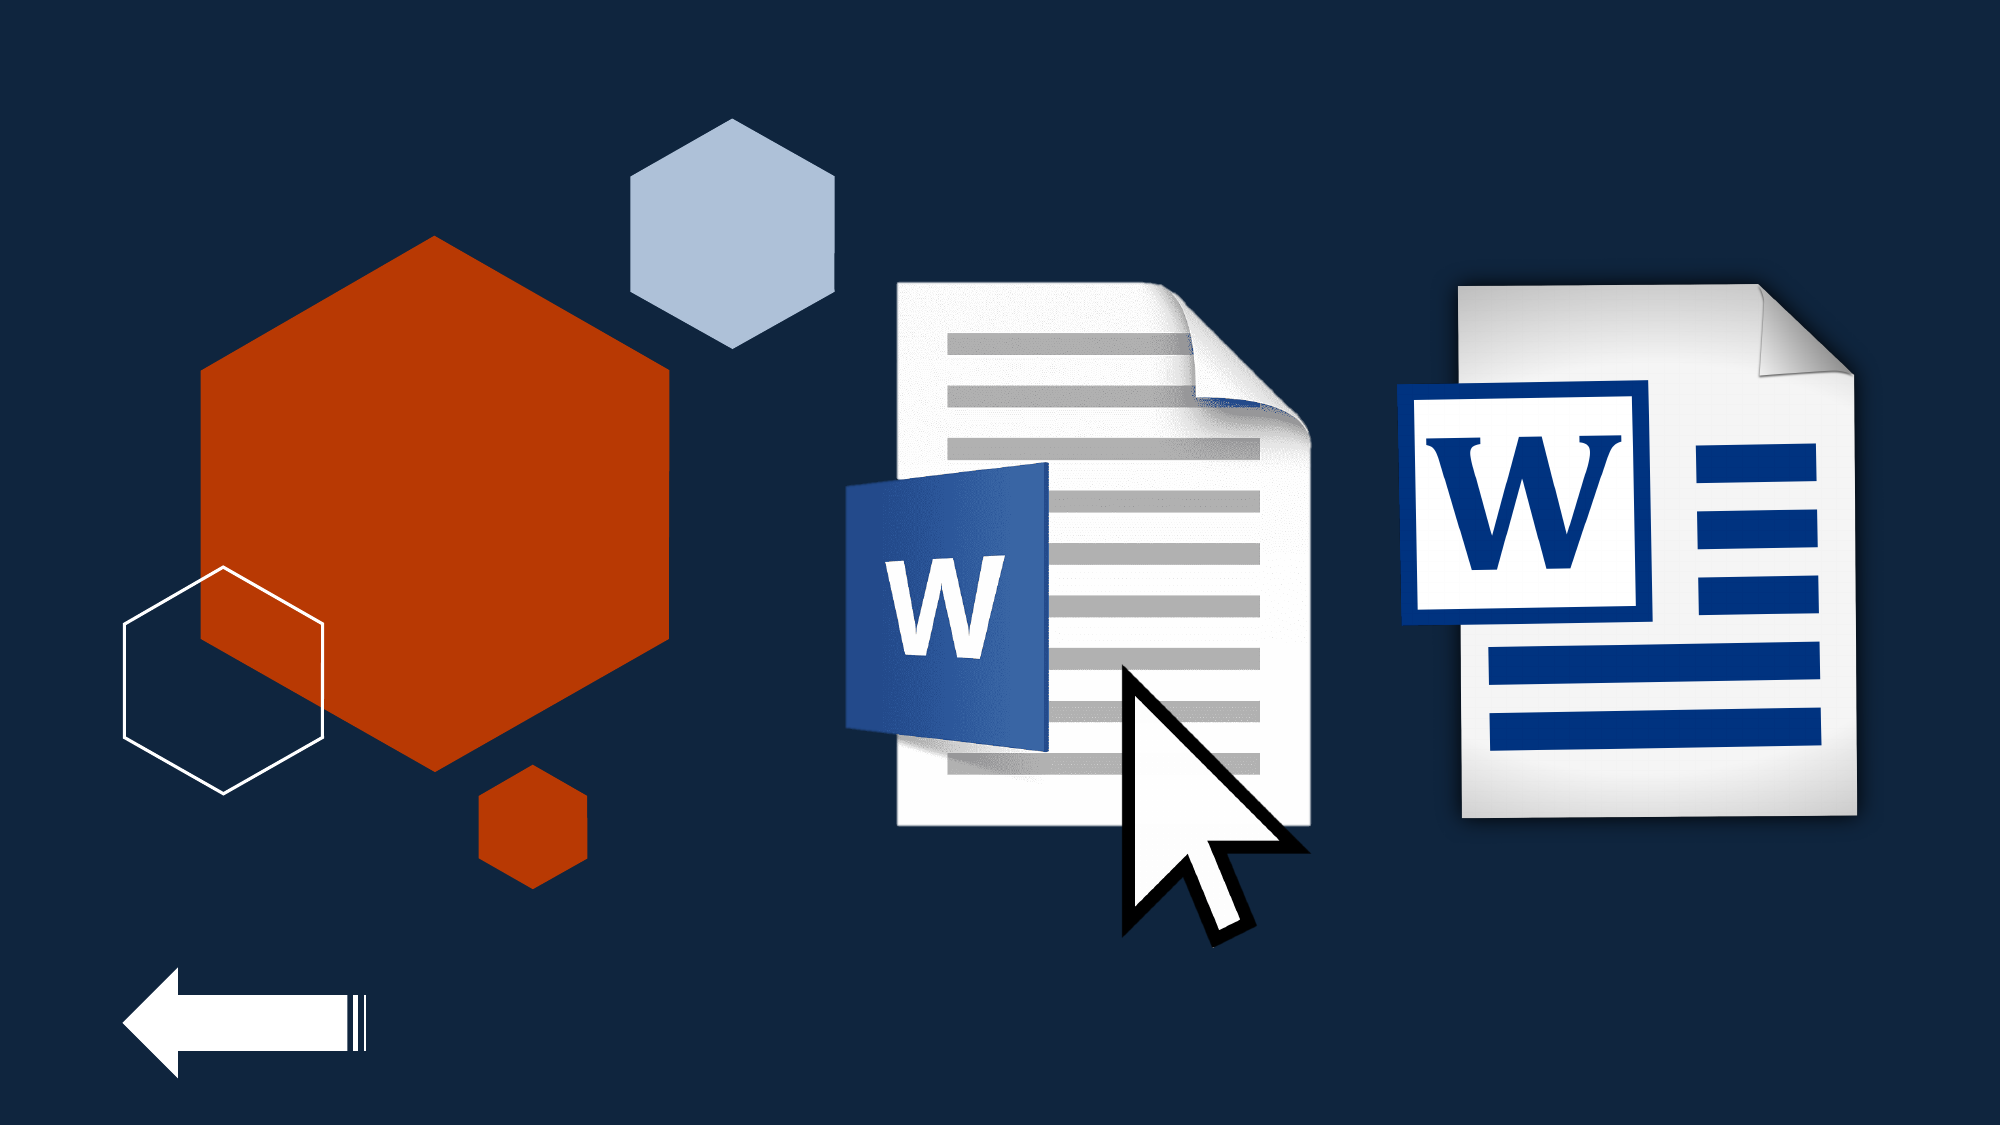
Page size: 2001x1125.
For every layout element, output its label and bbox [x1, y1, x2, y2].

text_box [351, 993, 360, 1053]
picture [809, 258, 1884, 948]
text_box [362, 993, 368, 1053]
text_box [119, 962, 350, 1084]
